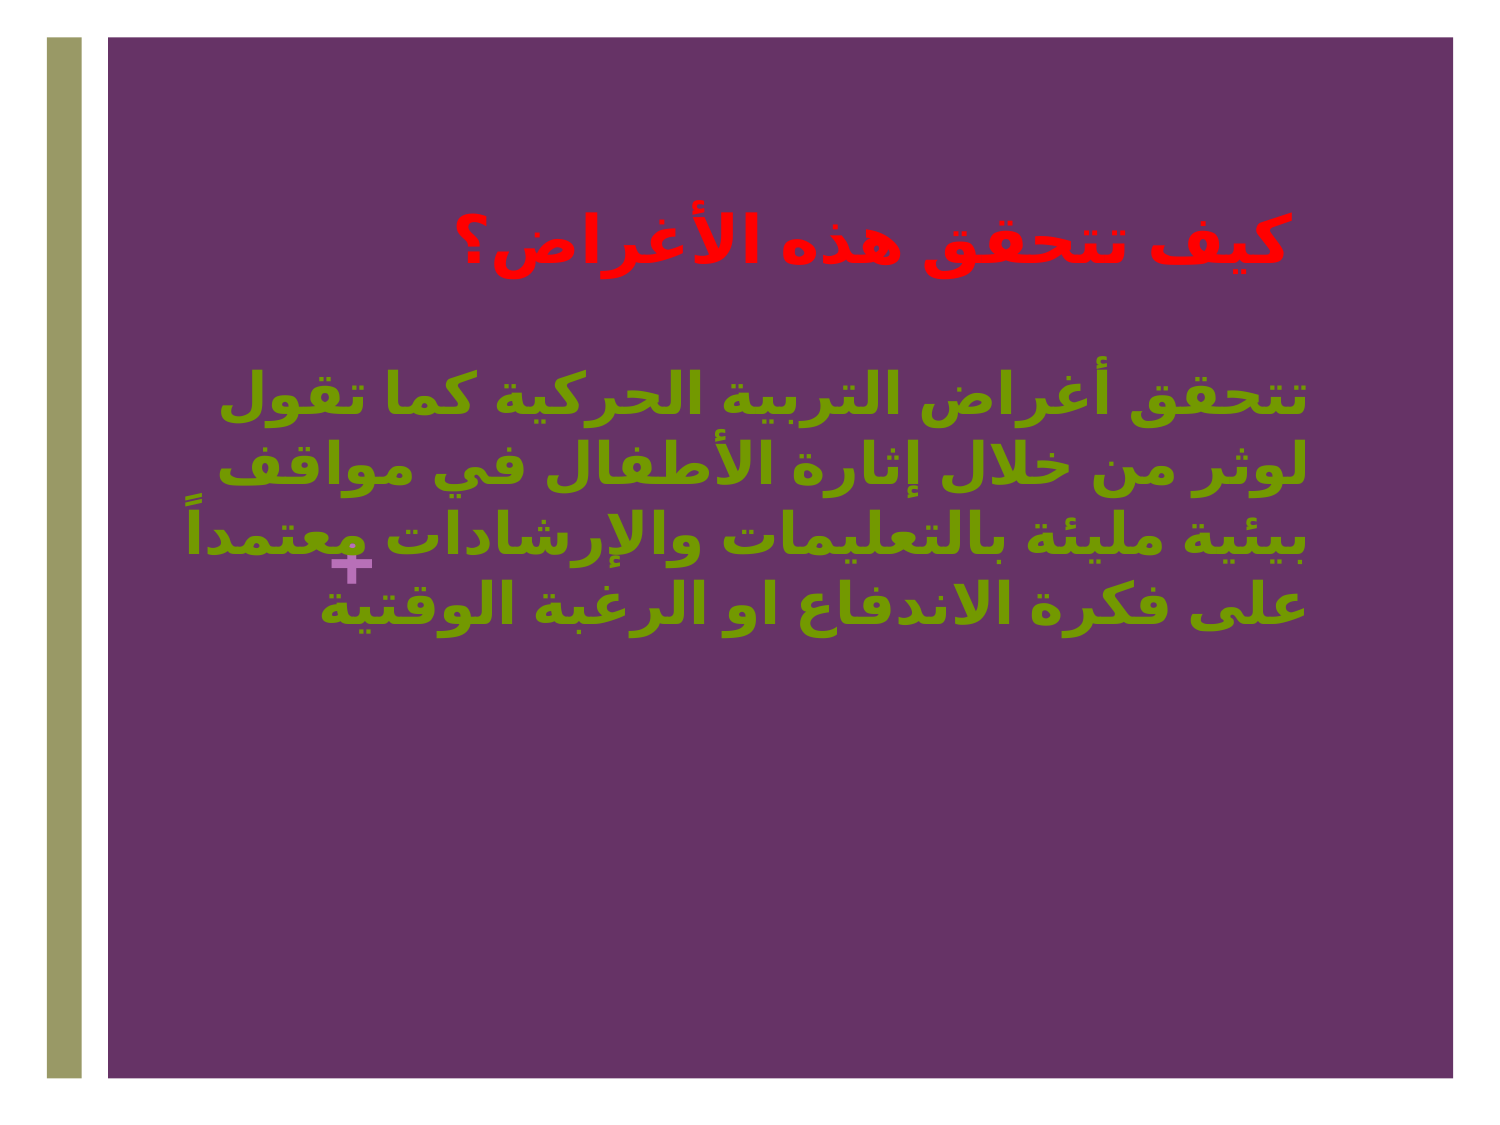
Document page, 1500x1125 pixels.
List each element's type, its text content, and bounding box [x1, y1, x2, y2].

text_box كيف تتحقق هذه الأغراض؟ تتحقق أغراض التربية الحركية كما تقول لوثر من خلال إثارة الأطفال في مواقف بيئية مليئة بالتعليمات والإرشادات معتمداً على فكرة الاندفاع او الرغبة الوقتية [131, 188, 1326, 644]
